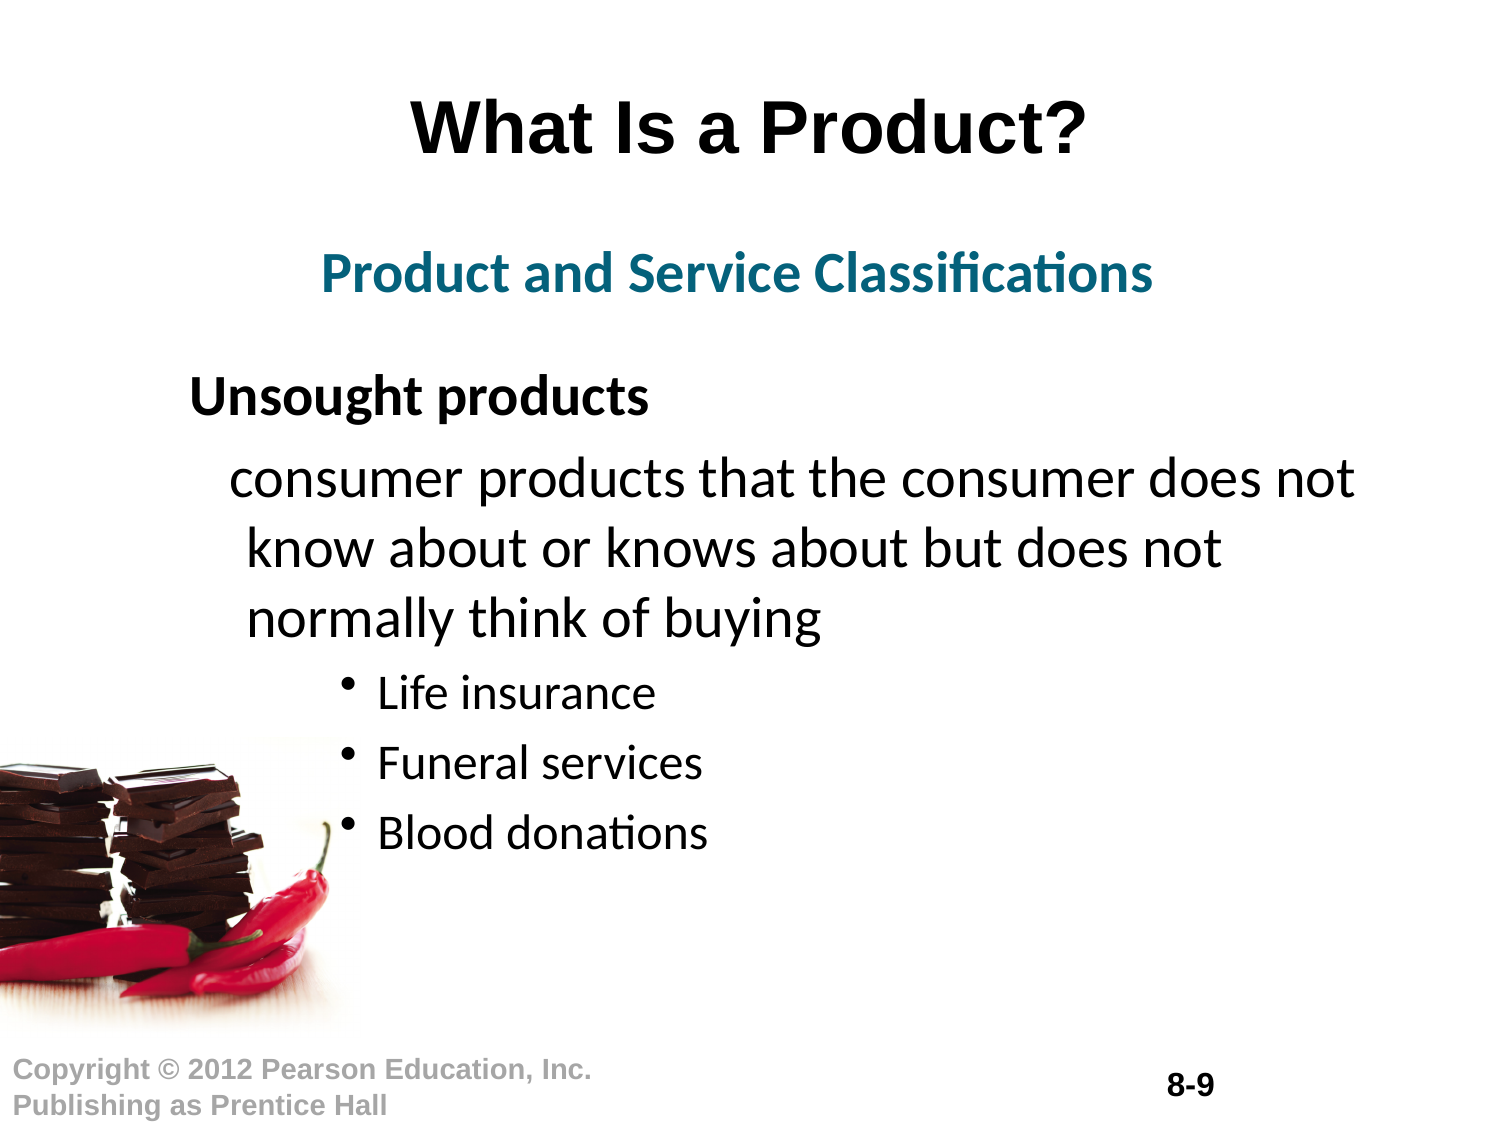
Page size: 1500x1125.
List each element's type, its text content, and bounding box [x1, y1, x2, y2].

list Unsought products consumer products that the consumer does not know about or knows about but does not normally think of buying Life insurance Funeral services Blood donations [174, 349, 1451, 926]
picture [0, 737, 361, 1038]
list Product and Service Classifications [149, 237, 1326, 301]
title What Is a Product? [112, 37, 1388, 226]
